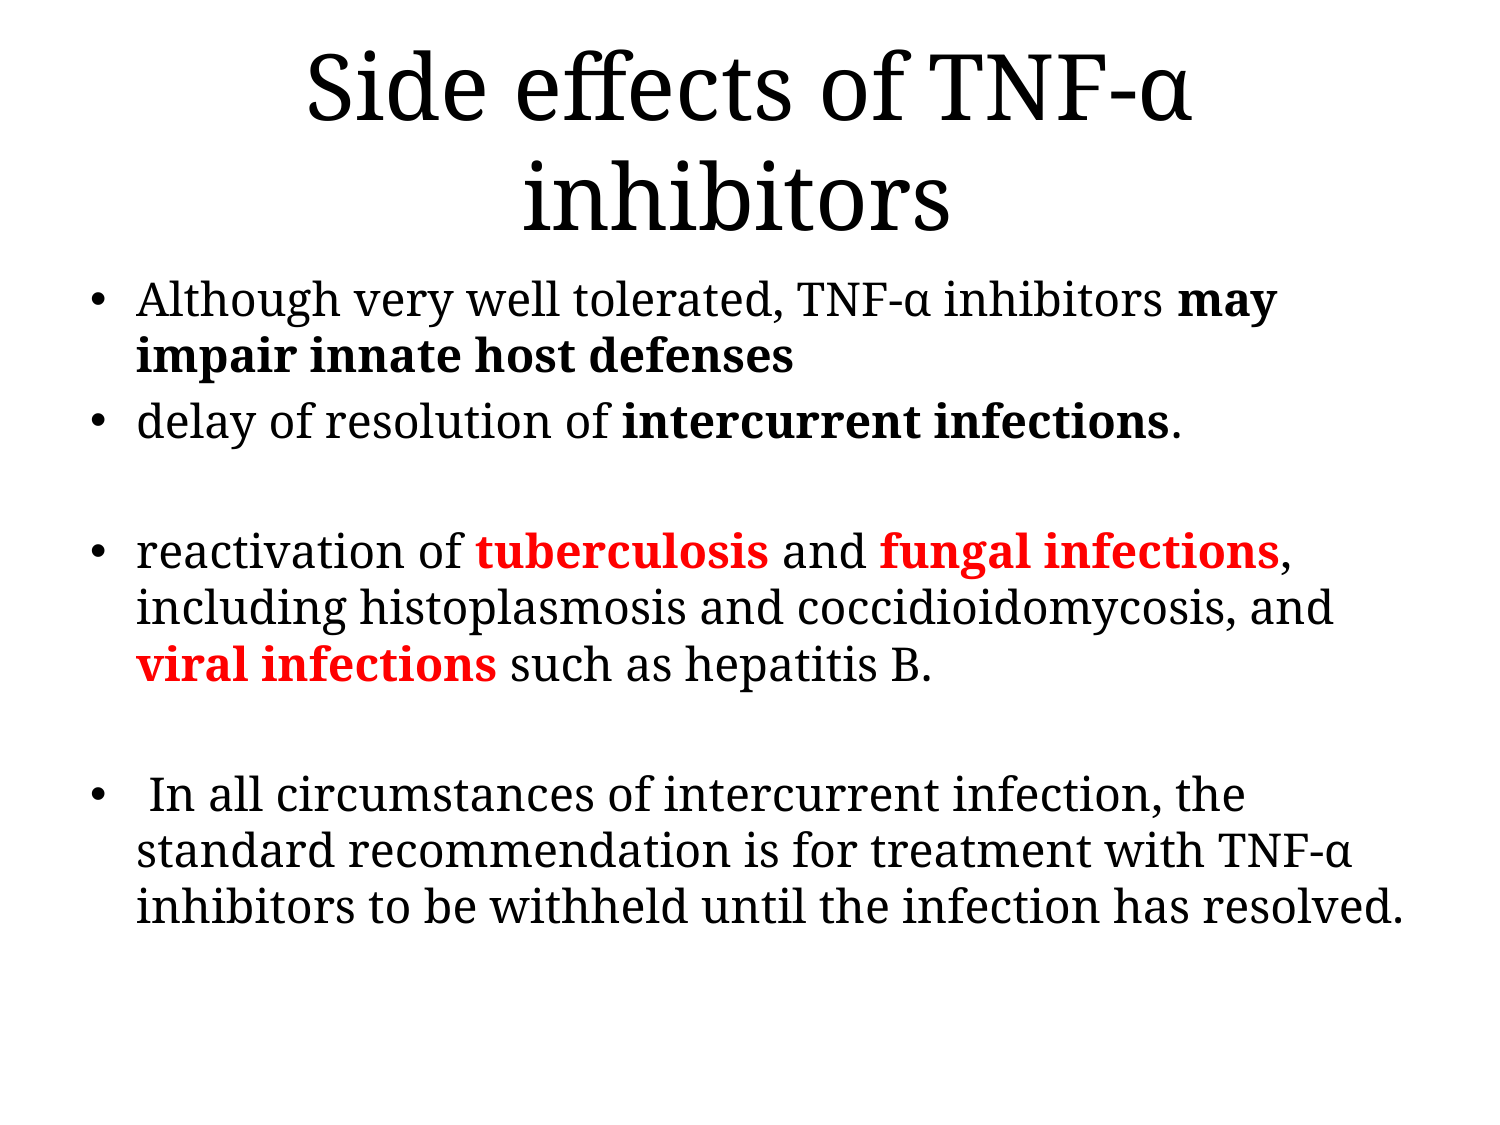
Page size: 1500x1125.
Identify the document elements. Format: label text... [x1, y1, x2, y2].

list Although very well tolerated, TNF-α inhibitors may impair innate host defenses delay of resolution of intercurrent infections. reactivation of tuberculosis and fungal infections, including histoplasmosis and coccidioidomycosis, and viral infections such as hepatitis B. In all circumstances of intercurrent infection, the standard recommendation is for treatment with TNF-α inhibitors to be withheld until the infection has resolved. [75, 262, 1425, 1005]
title Side effects of TNF-α inhibitors [75, 45, 1425, 233]
